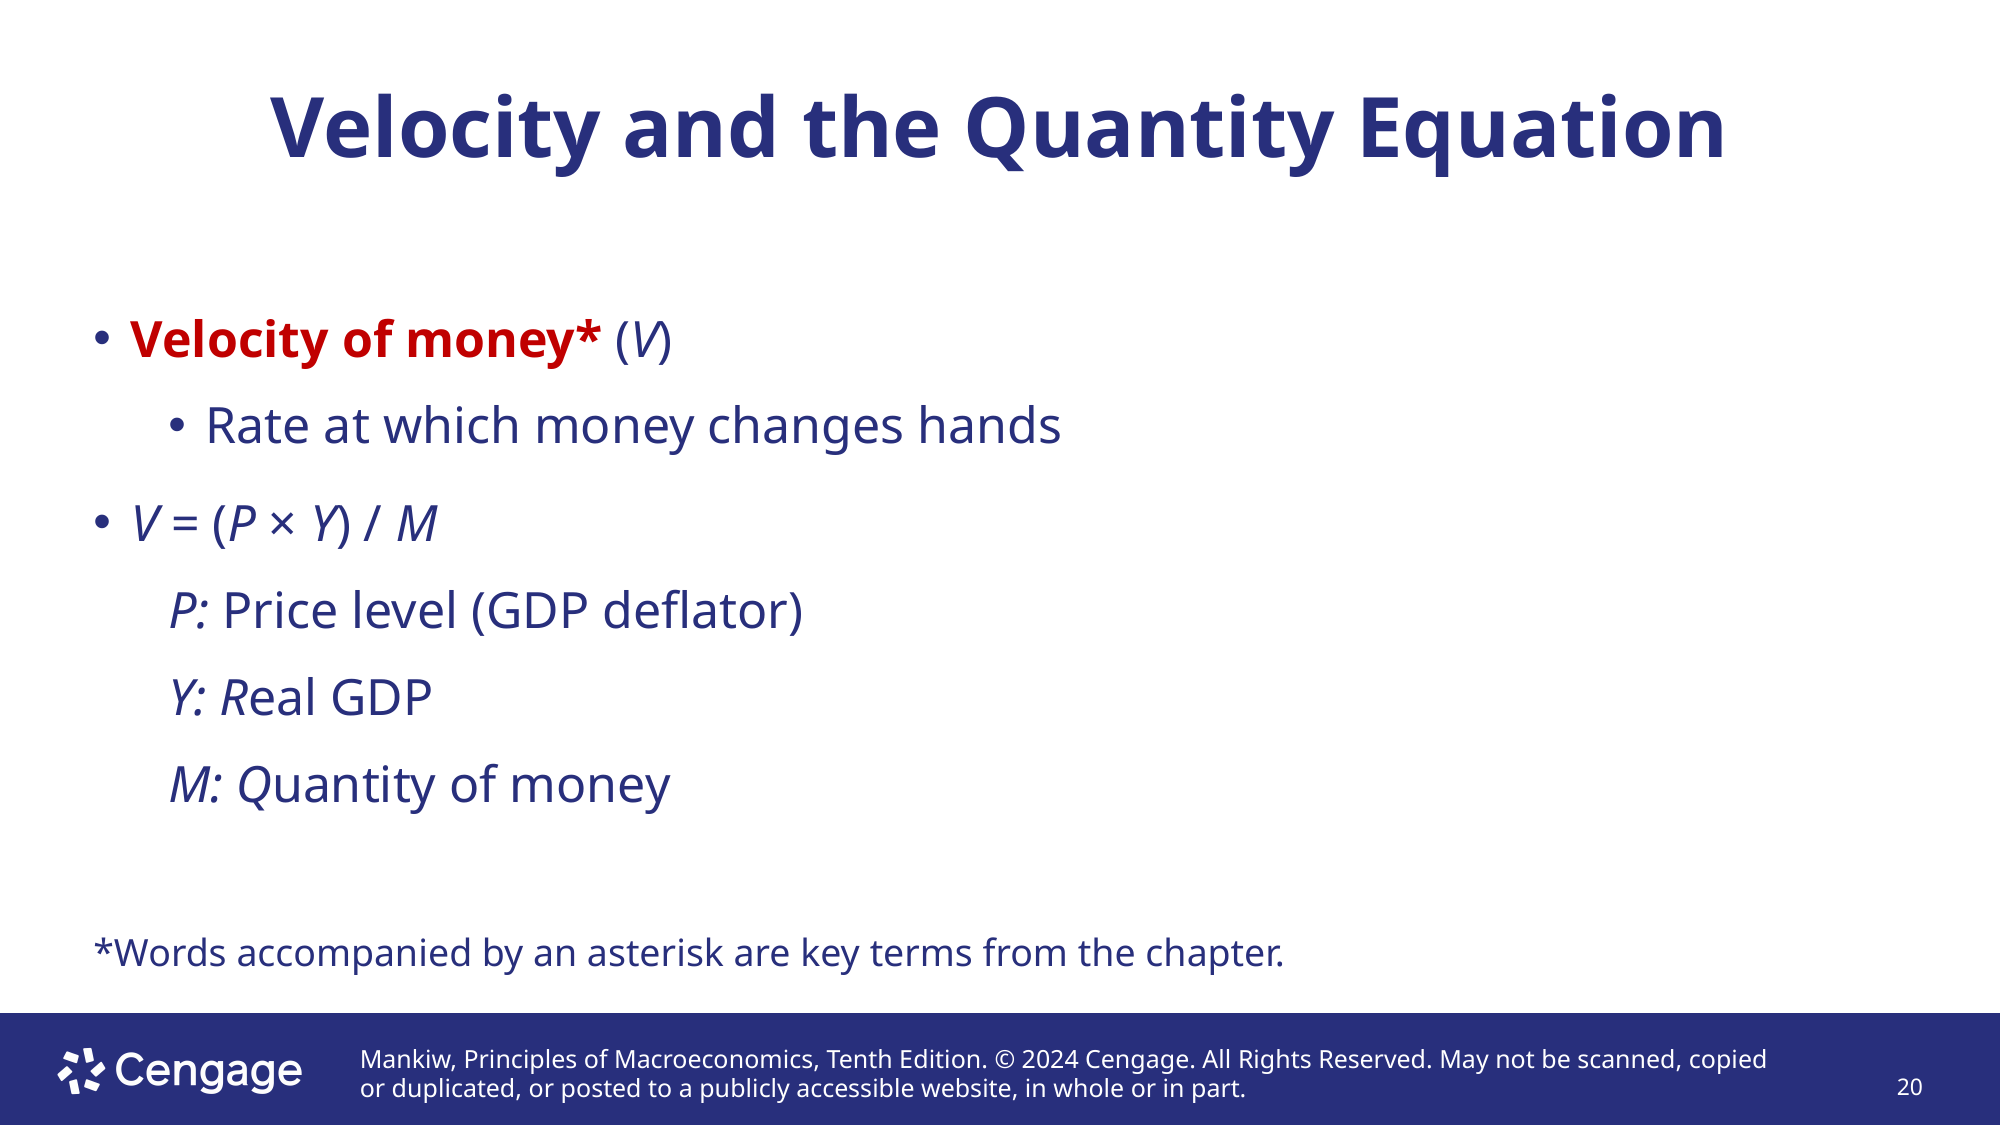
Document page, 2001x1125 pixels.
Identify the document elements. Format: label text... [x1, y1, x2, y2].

list Velocity of money* (V) Rate at which money changes hands V = (P × Y) / M P: Price level (GDP deflator) Y: Real GDP M: Quantity of money *Words accompanied by an asterisk are key terms from the chapter. [78, 299, 1923, 1014]
title Velocity and the Quantity Equation [78, 77, 1923, 278]
picture [30, 1020, 329, 1122]
